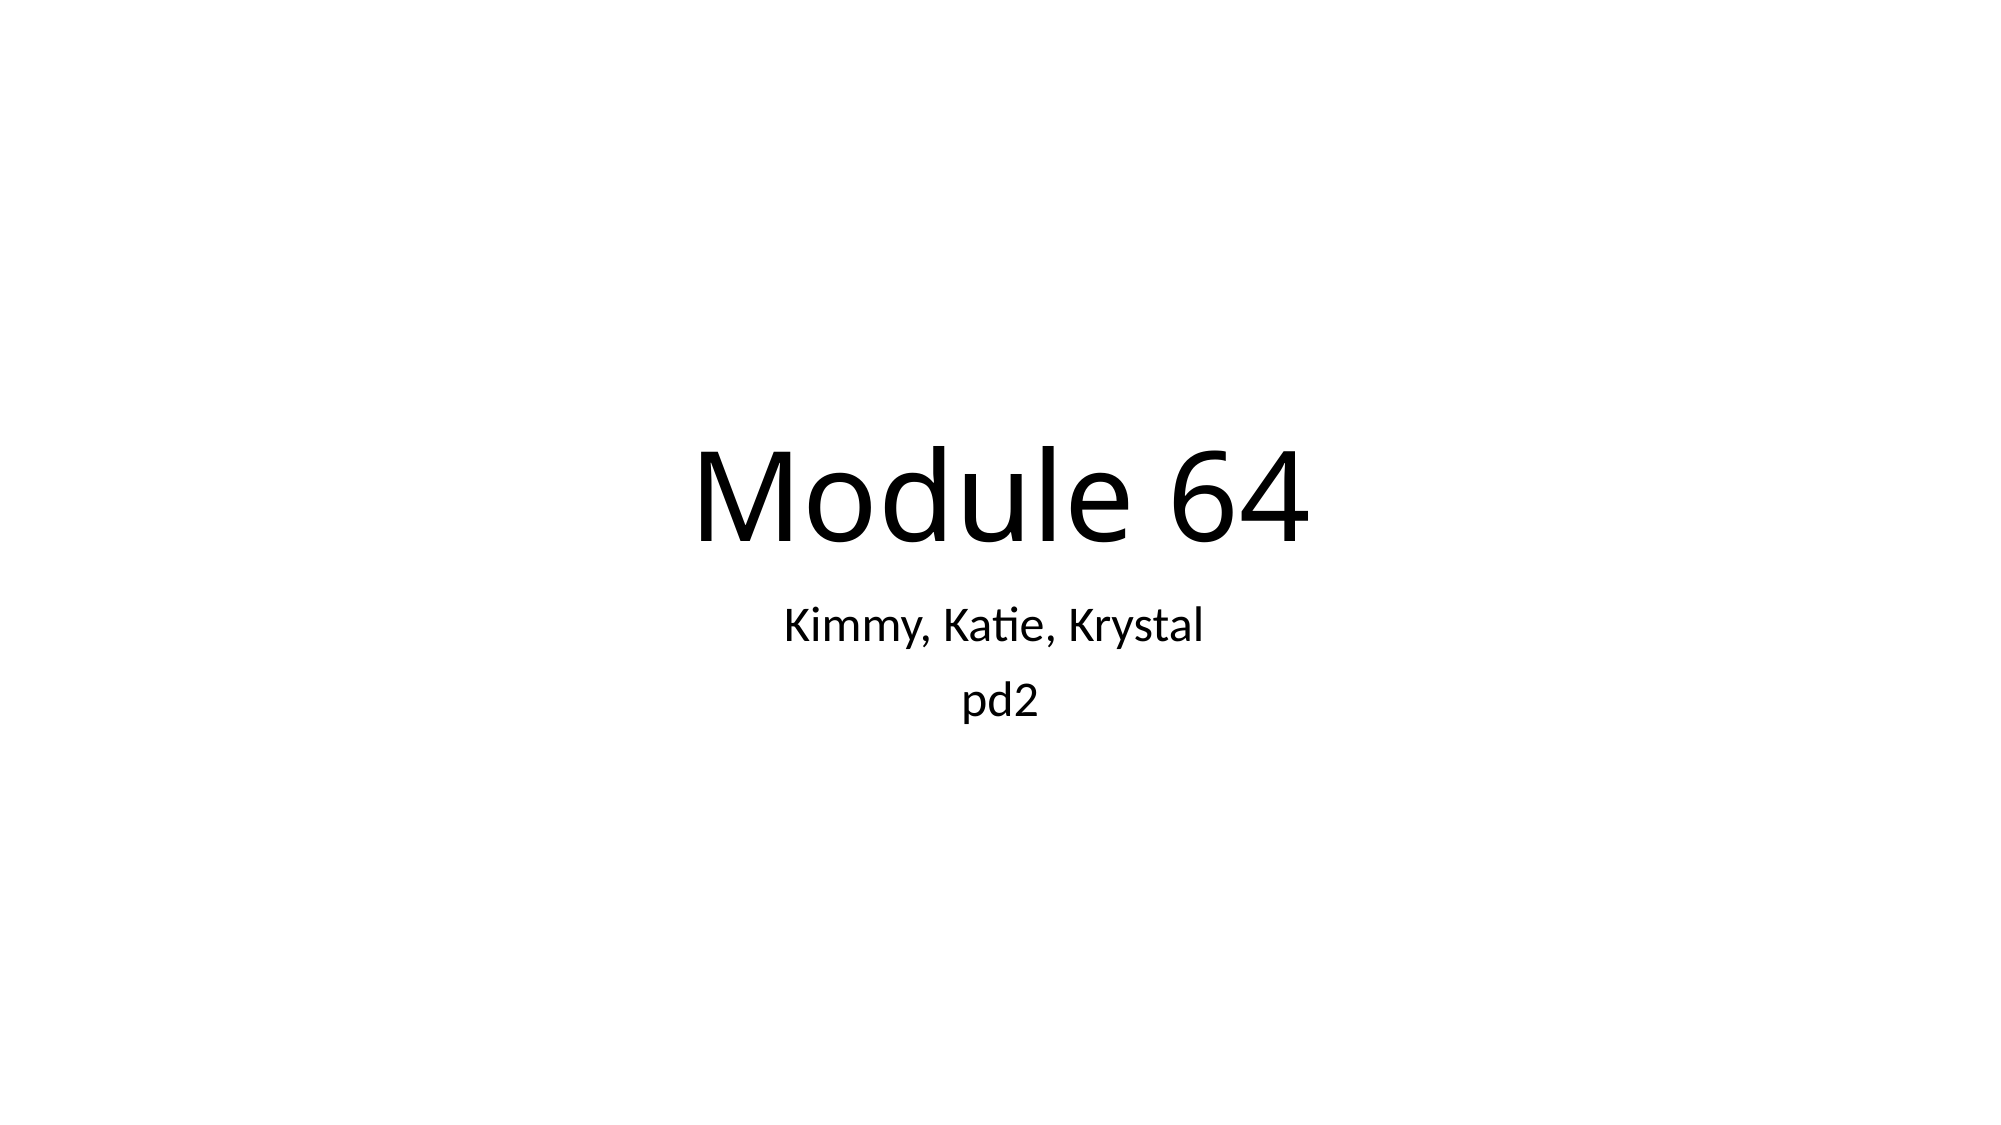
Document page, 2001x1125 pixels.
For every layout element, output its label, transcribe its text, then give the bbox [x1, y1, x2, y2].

title Module 64 [249, 184, 1750, 576]
subtitle Kimmy, Katie, Krystal pd2 [249, 590, 1750, 863]
